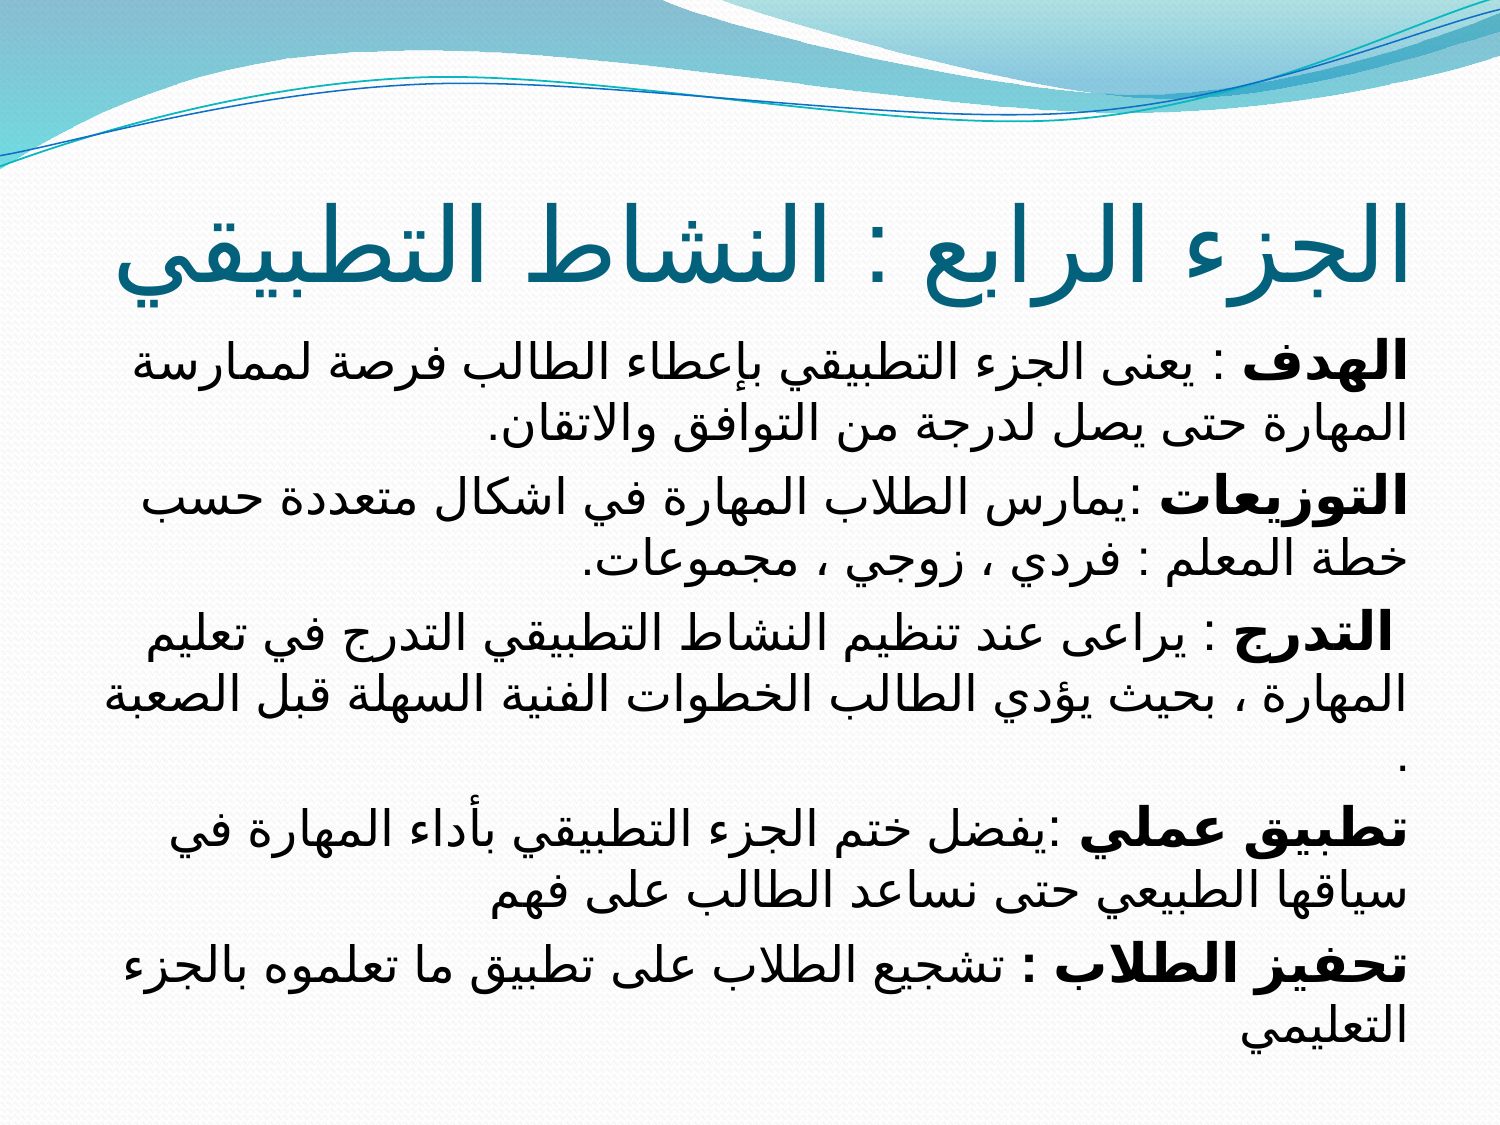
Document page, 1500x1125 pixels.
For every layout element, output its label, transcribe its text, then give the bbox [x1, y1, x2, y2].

title الجزء الرابع : النشاط التطبيقي [75, 115, 1425, 304]
list الهدف : يعنى الجزء التطبيقي بإعطاء الطالب فرصة لممارسة المهارة حتى يصل لدرجة من التوافق والاتقان. التوزيعات :يمارس الطلاب المهارة في اشكال متعددة حسب خطة المعلم : فردي ، زوجي ، مجموعات. التدرج : يراعى عند تنظيم النشاط التطبيقي التدرج في تعليم المهارة ، بحيث يؤدي الطالب الخطوات الفنية السهلة قبل الصعبة . تطبيق عملي :يفضل ختم الجزء التطبيقي بأداء المهارة في سياقها الطبيعي حتى نساعد الطالب على فهم تحفيز الطلاب : تشجيع الطلاب على تطبيق ما تعلموه بالجزء التعليمي [75, 317, 1425, 1038]
